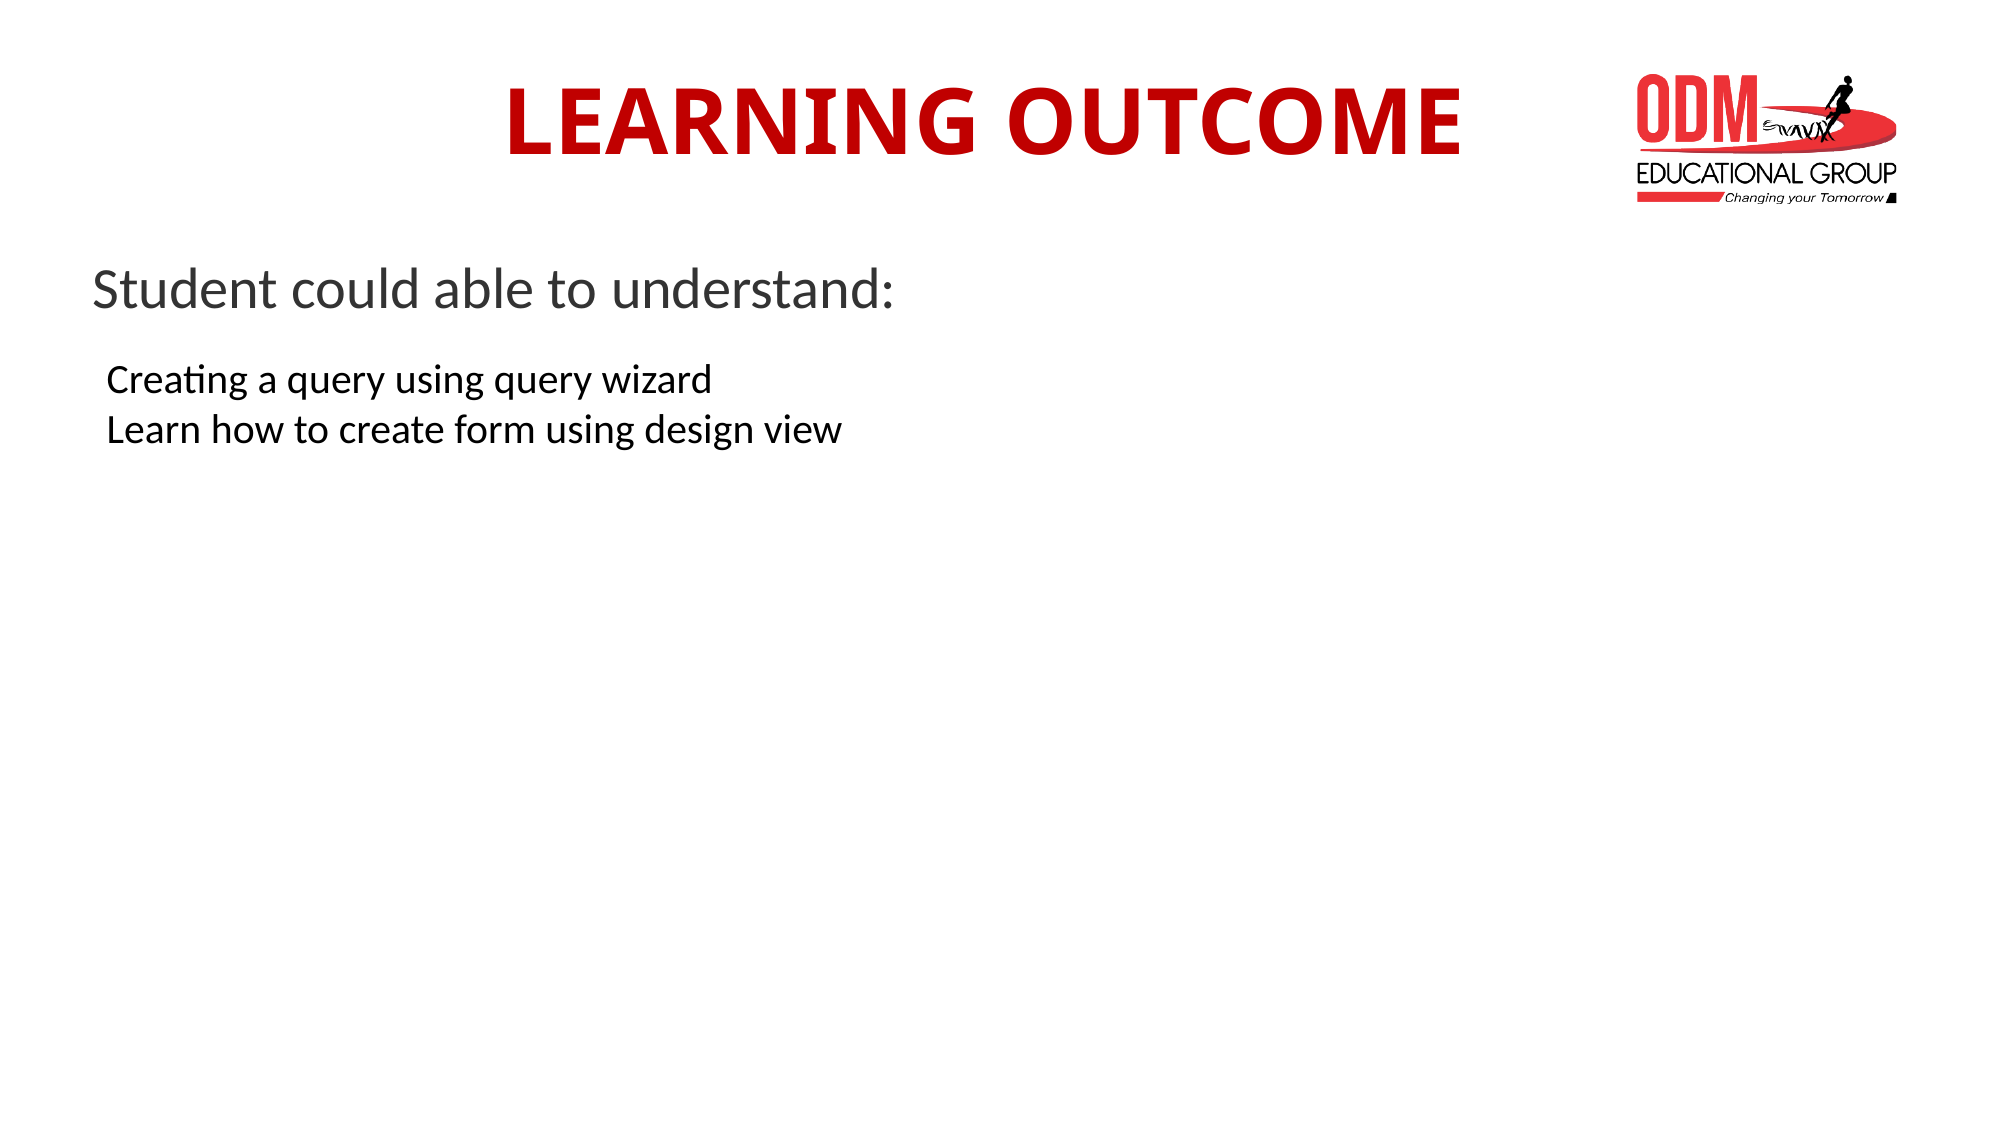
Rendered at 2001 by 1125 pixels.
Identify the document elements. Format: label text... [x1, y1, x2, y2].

text_box Creating a query using query wizard Learn how to create form using design view [91, 344, 1500, 460]
title LEARNING OUTCOME [121, 39, 1847, 211]
text_box [1637, 74, 1897, 204]
text_box Student could able to understand: [77, 248, 1803, 400]
